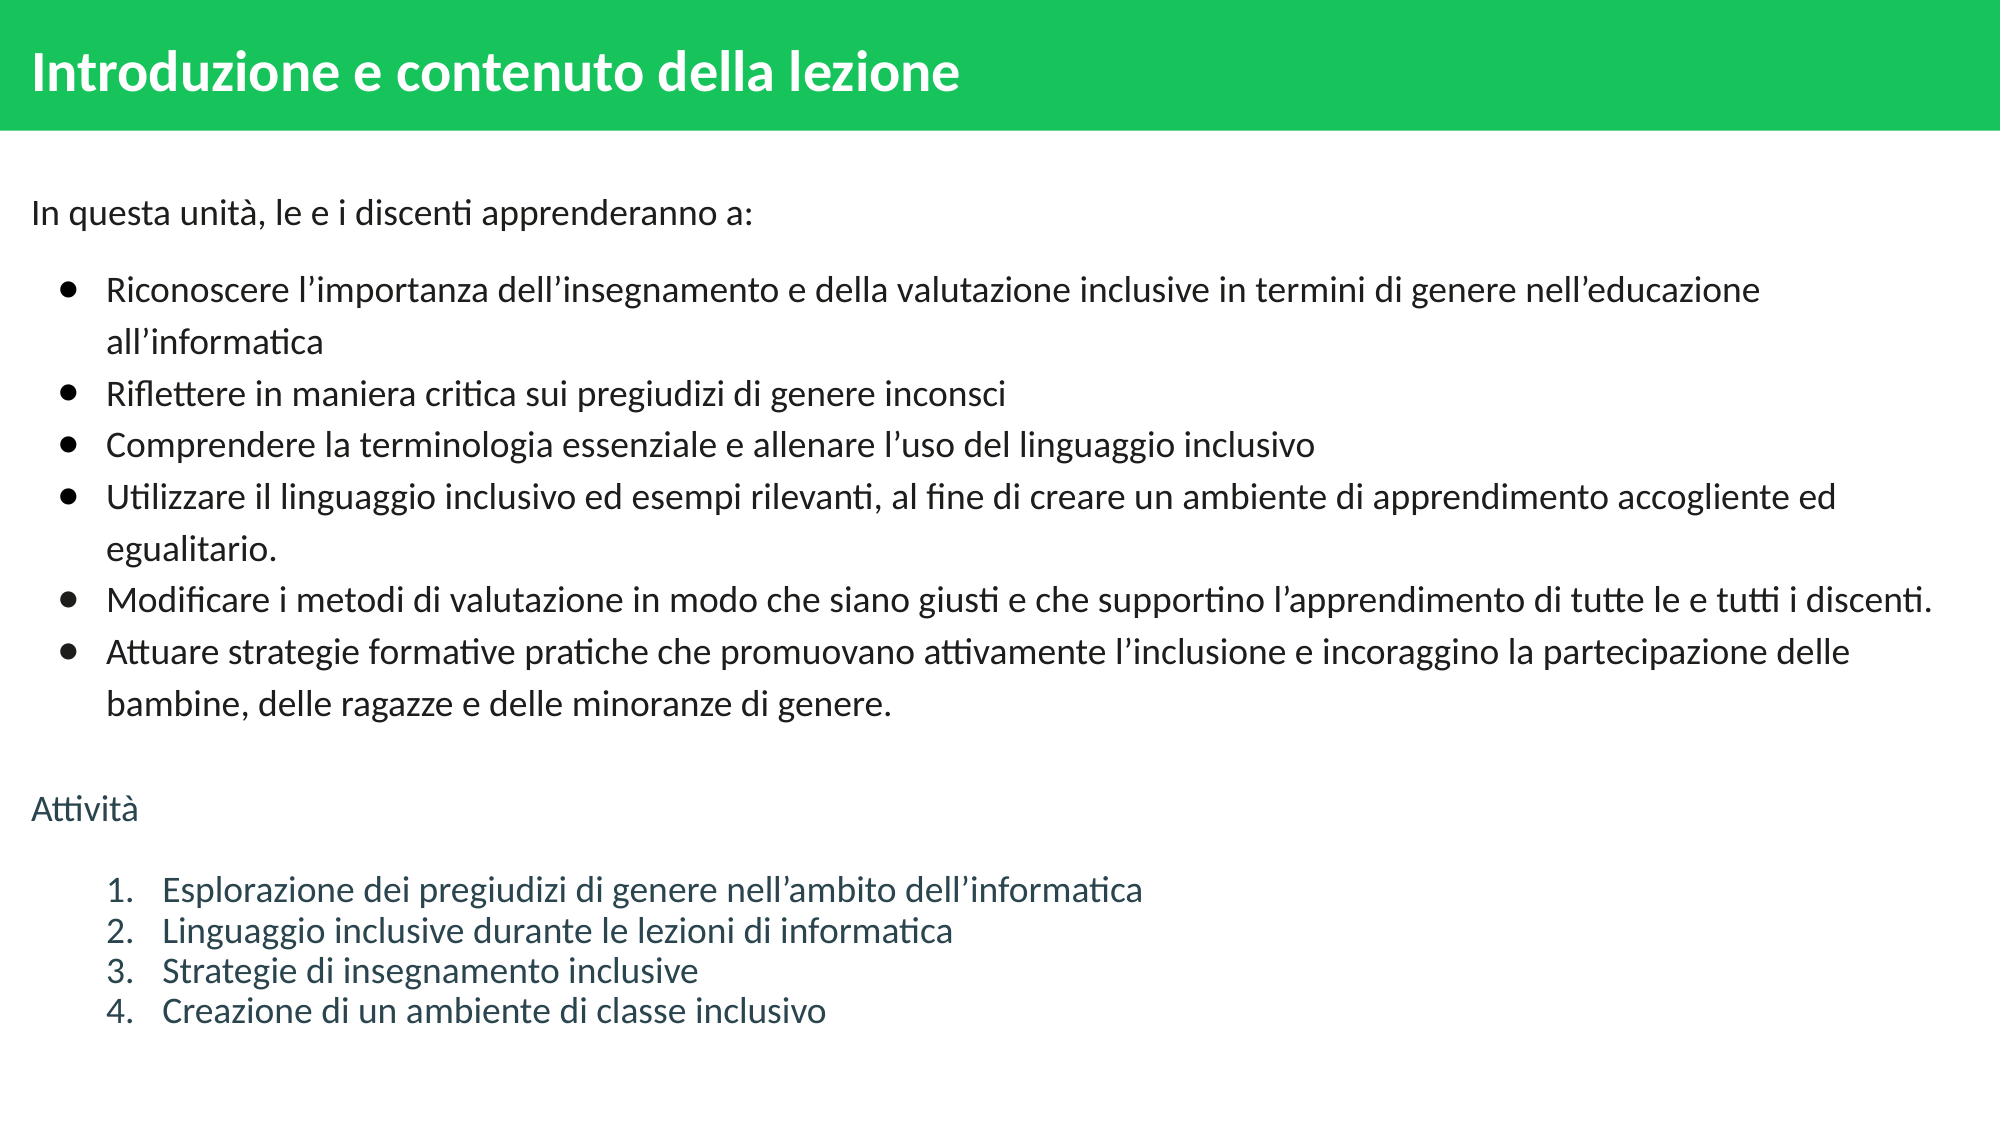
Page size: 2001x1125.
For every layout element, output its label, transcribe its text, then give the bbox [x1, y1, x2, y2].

list In questa unità, le e i discenti apprenderanno a: Riconoscere l’importanza dell’insegnamento e della valutazione inclusive in termini di genere nell’educazione all’informatica Riflettere in maniera critica sui pregiudizi di genere inconsci Comprendere la terminologia essenziale e allenare l’uso del linguaggio inclusivo Utilizzare il linguaggio inclusivo ed esempi rilevanti, al fine di creare un ambiente di apprendimento accogliente ed egualitario. Modificare i metodi di valutazione in modo che siano giusti e che supportino l’apprendimento di tutte le e tutti i discenti. Attuare strategie formative pratiche che promuovano attivamente l’inclusione e incoraggino la partecipazione delle bambine, delle ragazze e delle minoranze di genere. Attività Esplorazione dei pregiudizi di genere nell’ambito dell’informatica Linguaggio inclusive durante le lezioni di informatica Strategie di insegnamento inclusive Creazione di un ambiente di classe inclusivo [16, 174, 1976, 1071]
title Introduzione e contenuto della lezione [16, 13, 1976, 131]
